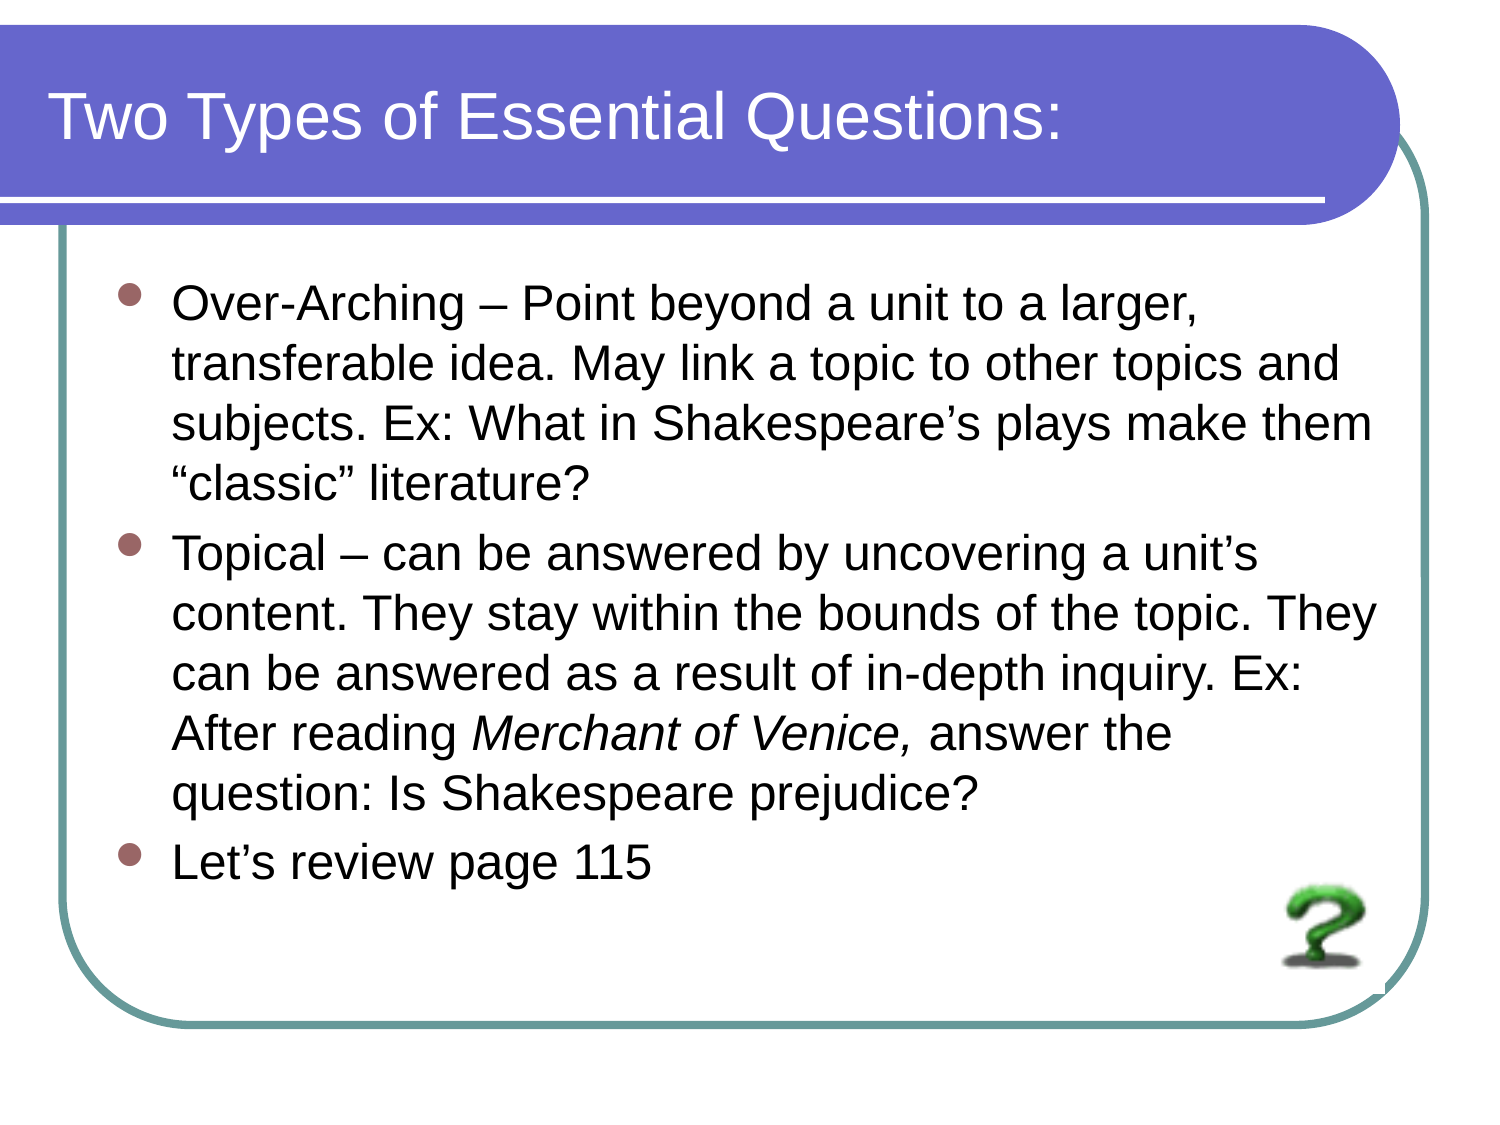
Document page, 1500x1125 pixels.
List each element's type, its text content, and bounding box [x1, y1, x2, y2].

title Two Types of Essential Questions: [31, 37, 1348, 188]
picture [1249, 724, 1385, 994]
list Over-Arching – Point beyond a unit to a larger, transferable idea. May link a topic to other topics and subjects. Ex: What in Shakespeare’s plays make them “classic” literature? Topical – can be answered by uncovering a unit’s content. They stay within the bounds of the topic. They can be answered as a result of in-depth inquiry. Ex: After reading Merchant of Venice, answer the question: Is Shakespeare prejudice? Let’s review page 115 [99, 262, 1401, 988]
